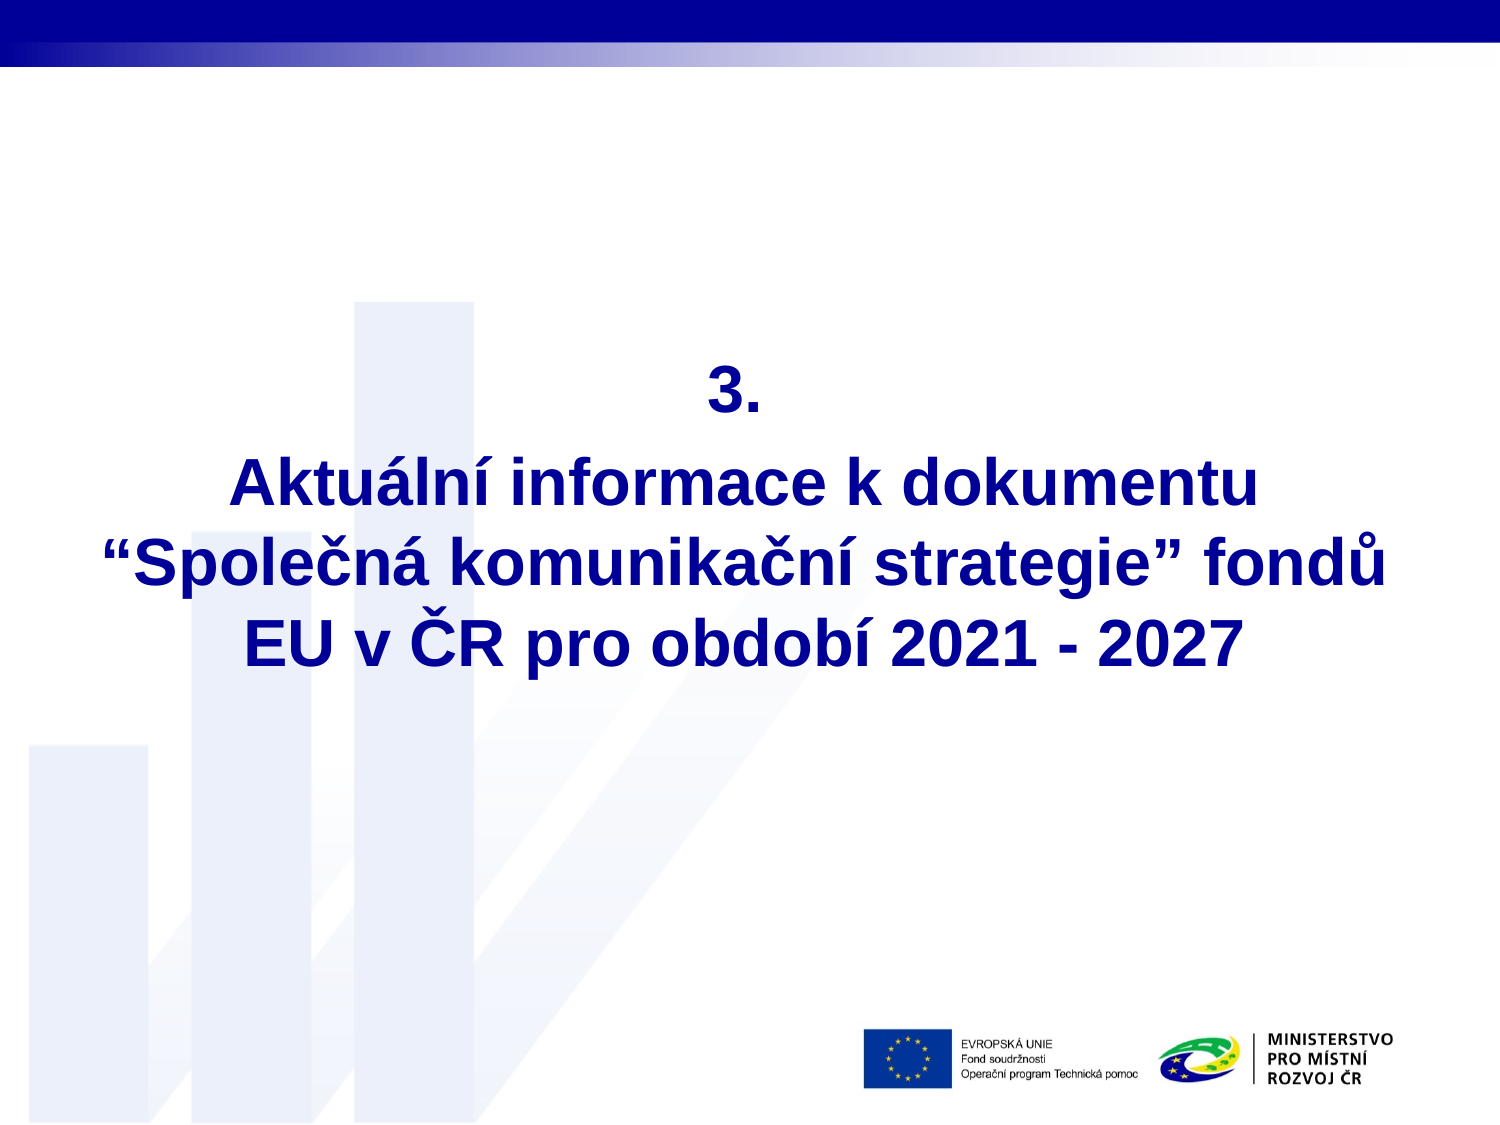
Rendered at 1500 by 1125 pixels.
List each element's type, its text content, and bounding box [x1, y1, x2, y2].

picture [29, 302, 1412, 1125]
list 3. Aktuální informace k dokumentu “Společná komunikační strategie” fondů EU v ČR pro období 2021 - 2027 [64, 255, 1425, 1012]
